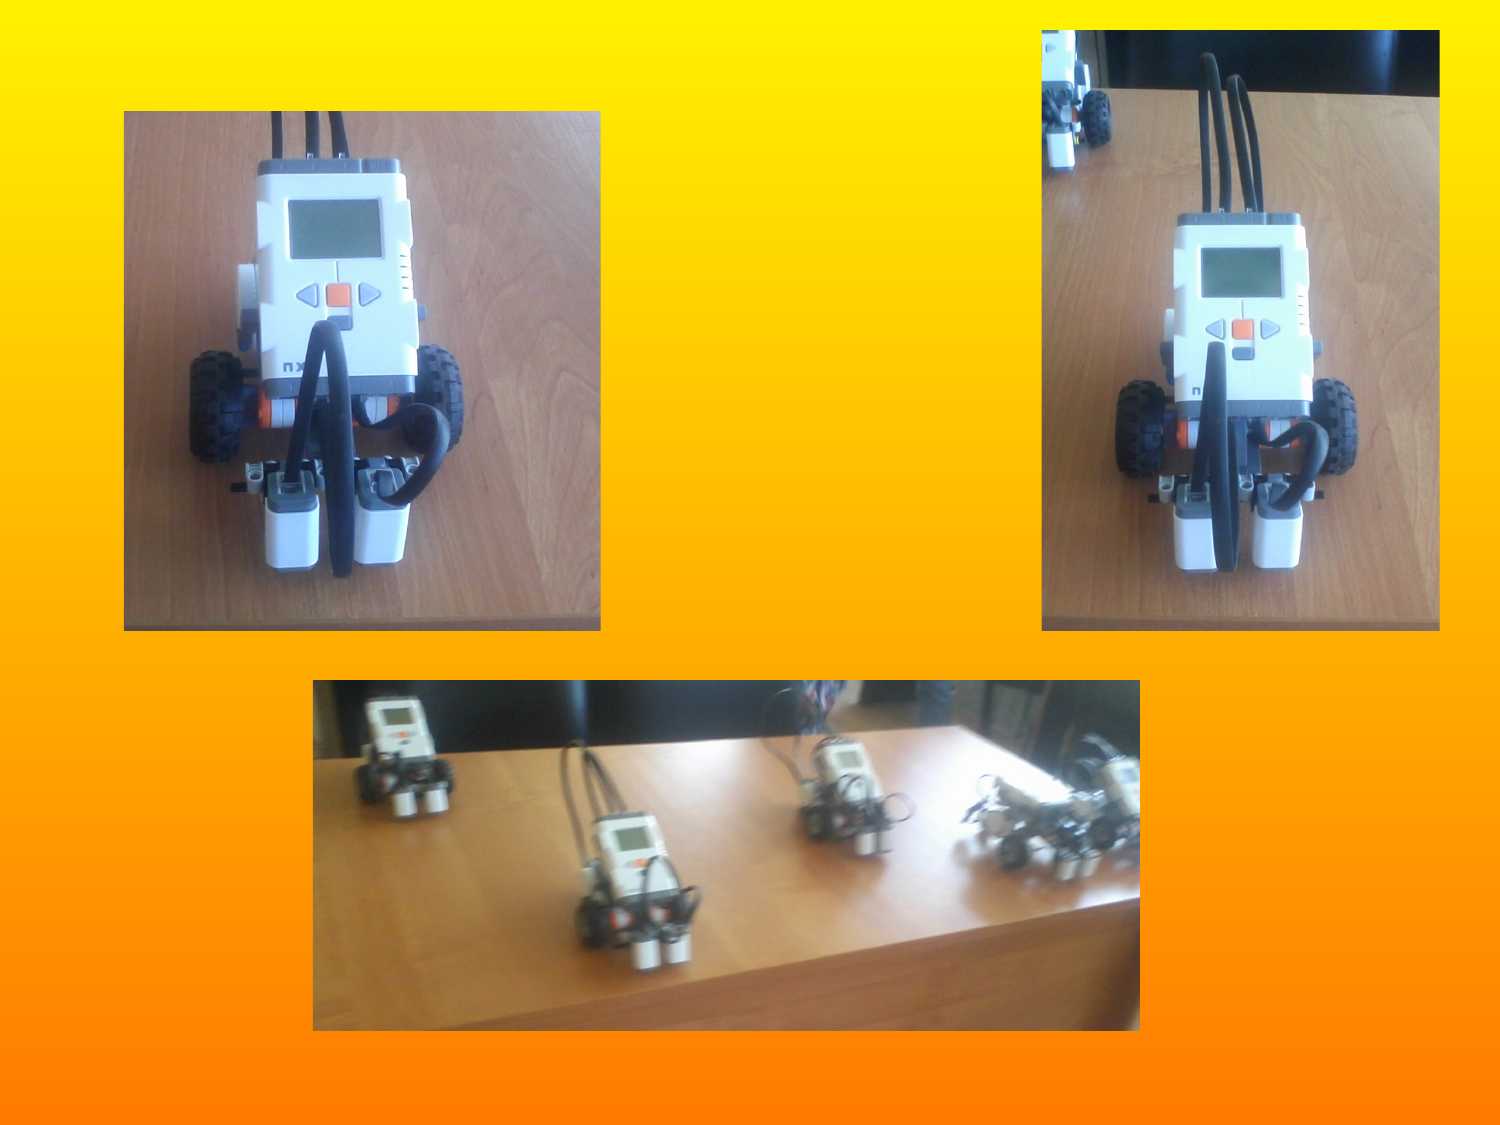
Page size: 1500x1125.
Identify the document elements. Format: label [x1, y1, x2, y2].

picture [123, 111, 601, 632]
picture [1041, 30, 1440, 632]
picture [312, 680, 1140, 1031]
